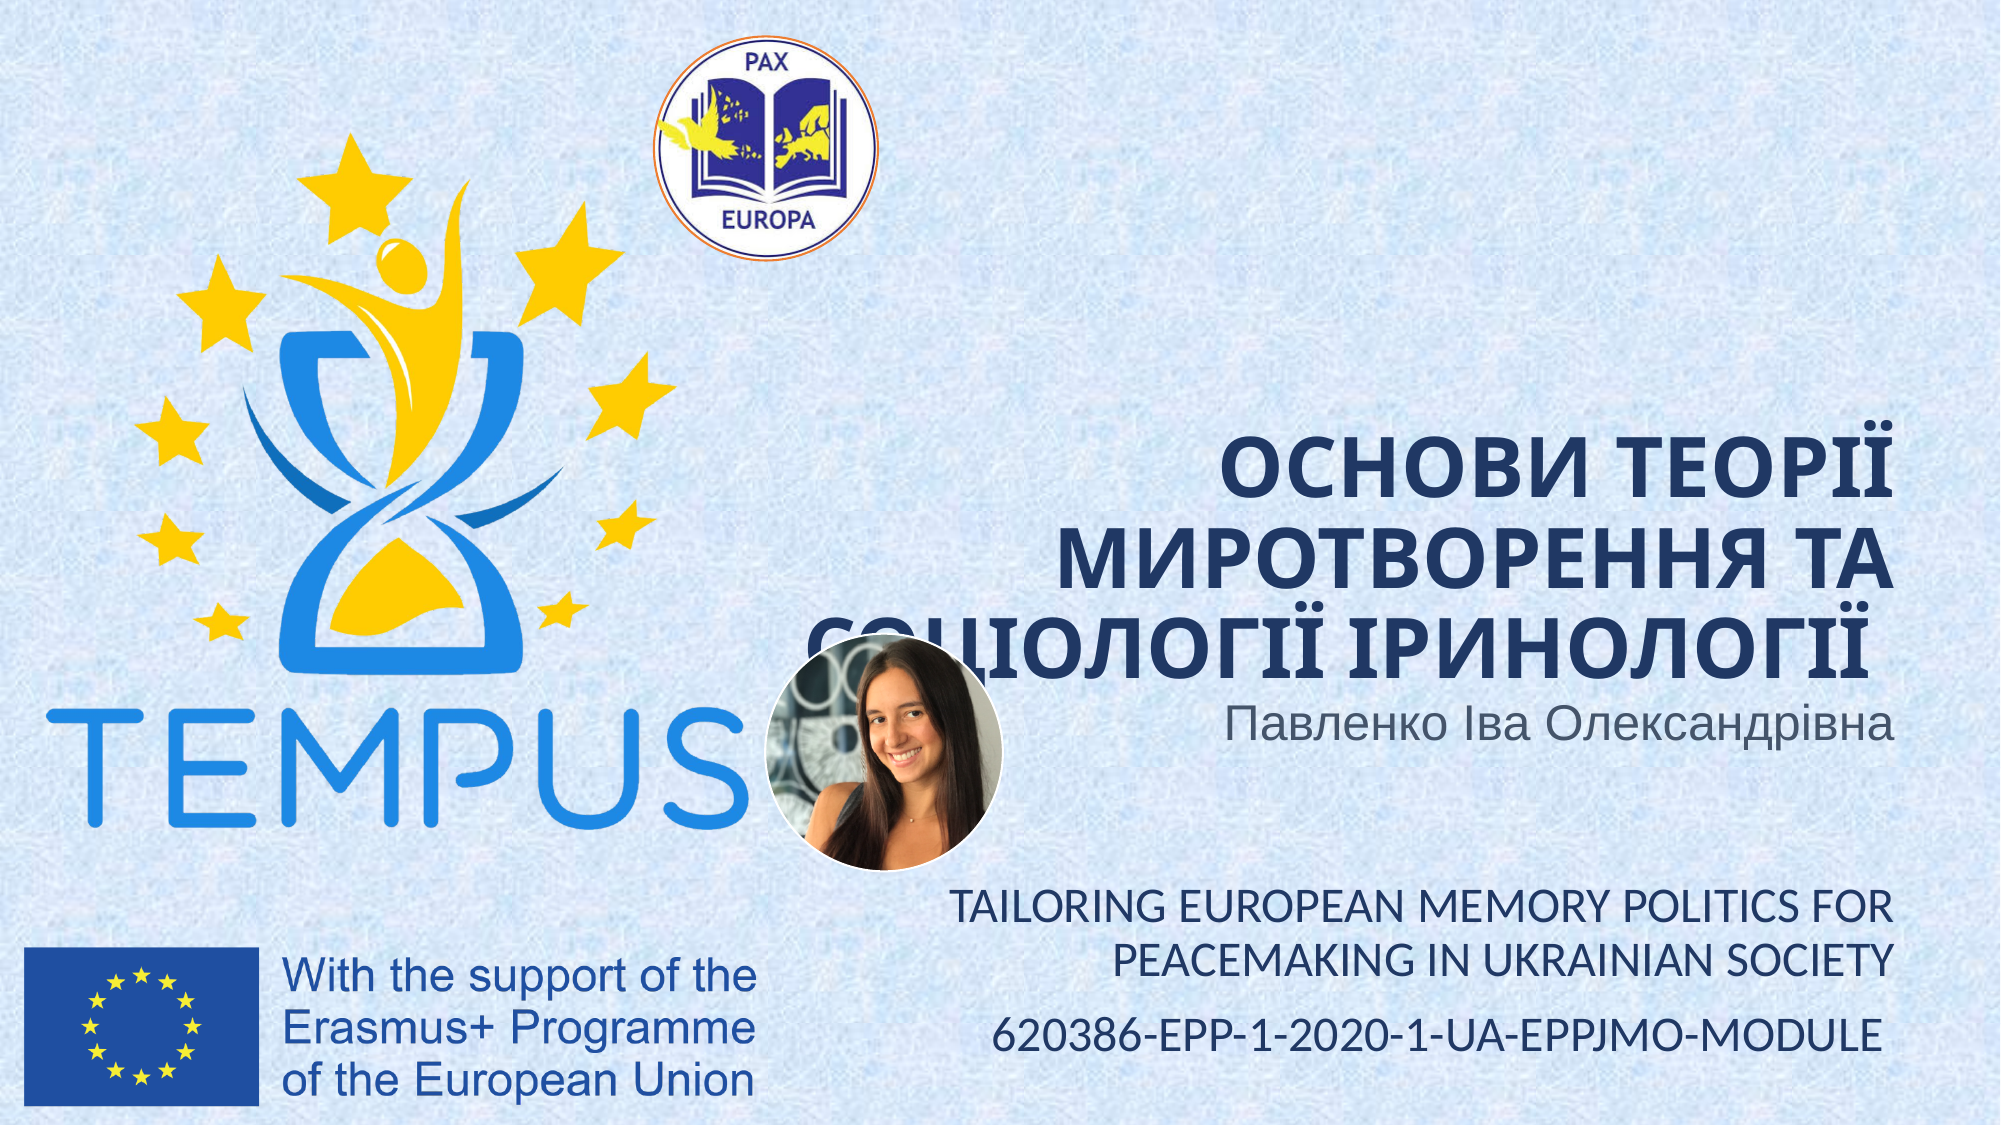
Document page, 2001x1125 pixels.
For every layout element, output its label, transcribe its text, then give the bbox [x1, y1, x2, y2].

text_box [654, 35, 880, 262]
text_box [764, 632, 1004, 873]
title ОСНОВИ ТЕОРІЇ МИРОТВОРЕННЯ ТА СОЦІОЛОГІЇ ІРИНОЛОГІЇ Павленко Іва Олександрівна [749, 366, 1911, 759]
subtitle TAILORING EUROPEAN MEMORY POLITICS FOR PEACEMAKING IN UKRAINIAN SOCIETY 620386-EPP-1-2020-1-UA-EPPJMO-MODULE [896, 871, 1911, 1125]
picture [0, 0, 2001, 1125]
